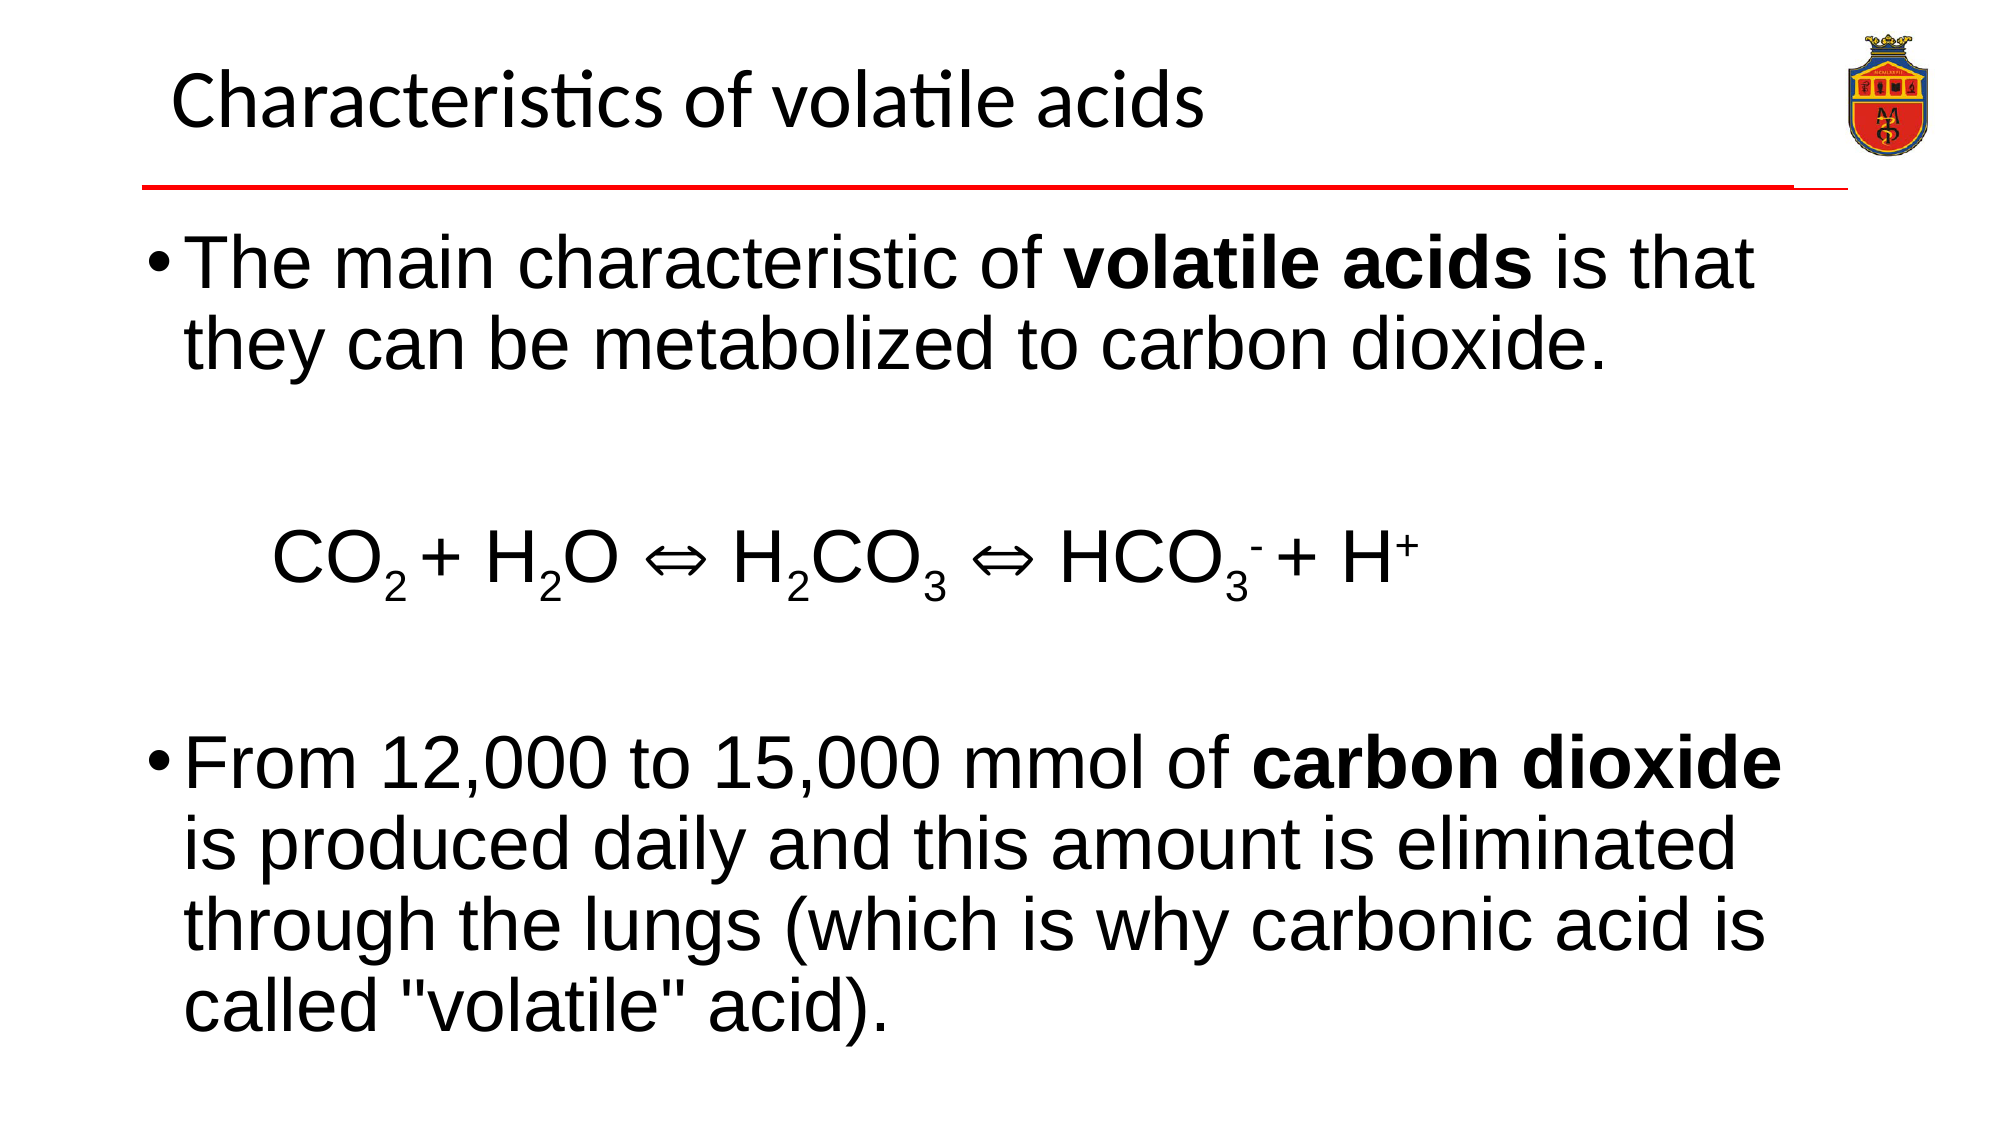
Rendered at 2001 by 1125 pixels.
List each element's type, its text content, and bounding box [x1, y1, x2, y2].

list The main characteristic of volatile acids is that they can be metabolized to carbon dioxide. CO2 + H2O  H2CO3  HCO3- + H+ From 12,000 to 15,000 mmol of carbon dioxide is produced daily and this amount is eliminated through the lungs (which is why carbonic acid is called "volatile" acid). [131, 216, 1832, 1063]
text_box Characteristics of volatile acids [157, 188, 1698, 252]
text_box Characteristics of volatile acids [157, 37, 1698, 187]
picture [1794, 16, 1969, 189]
